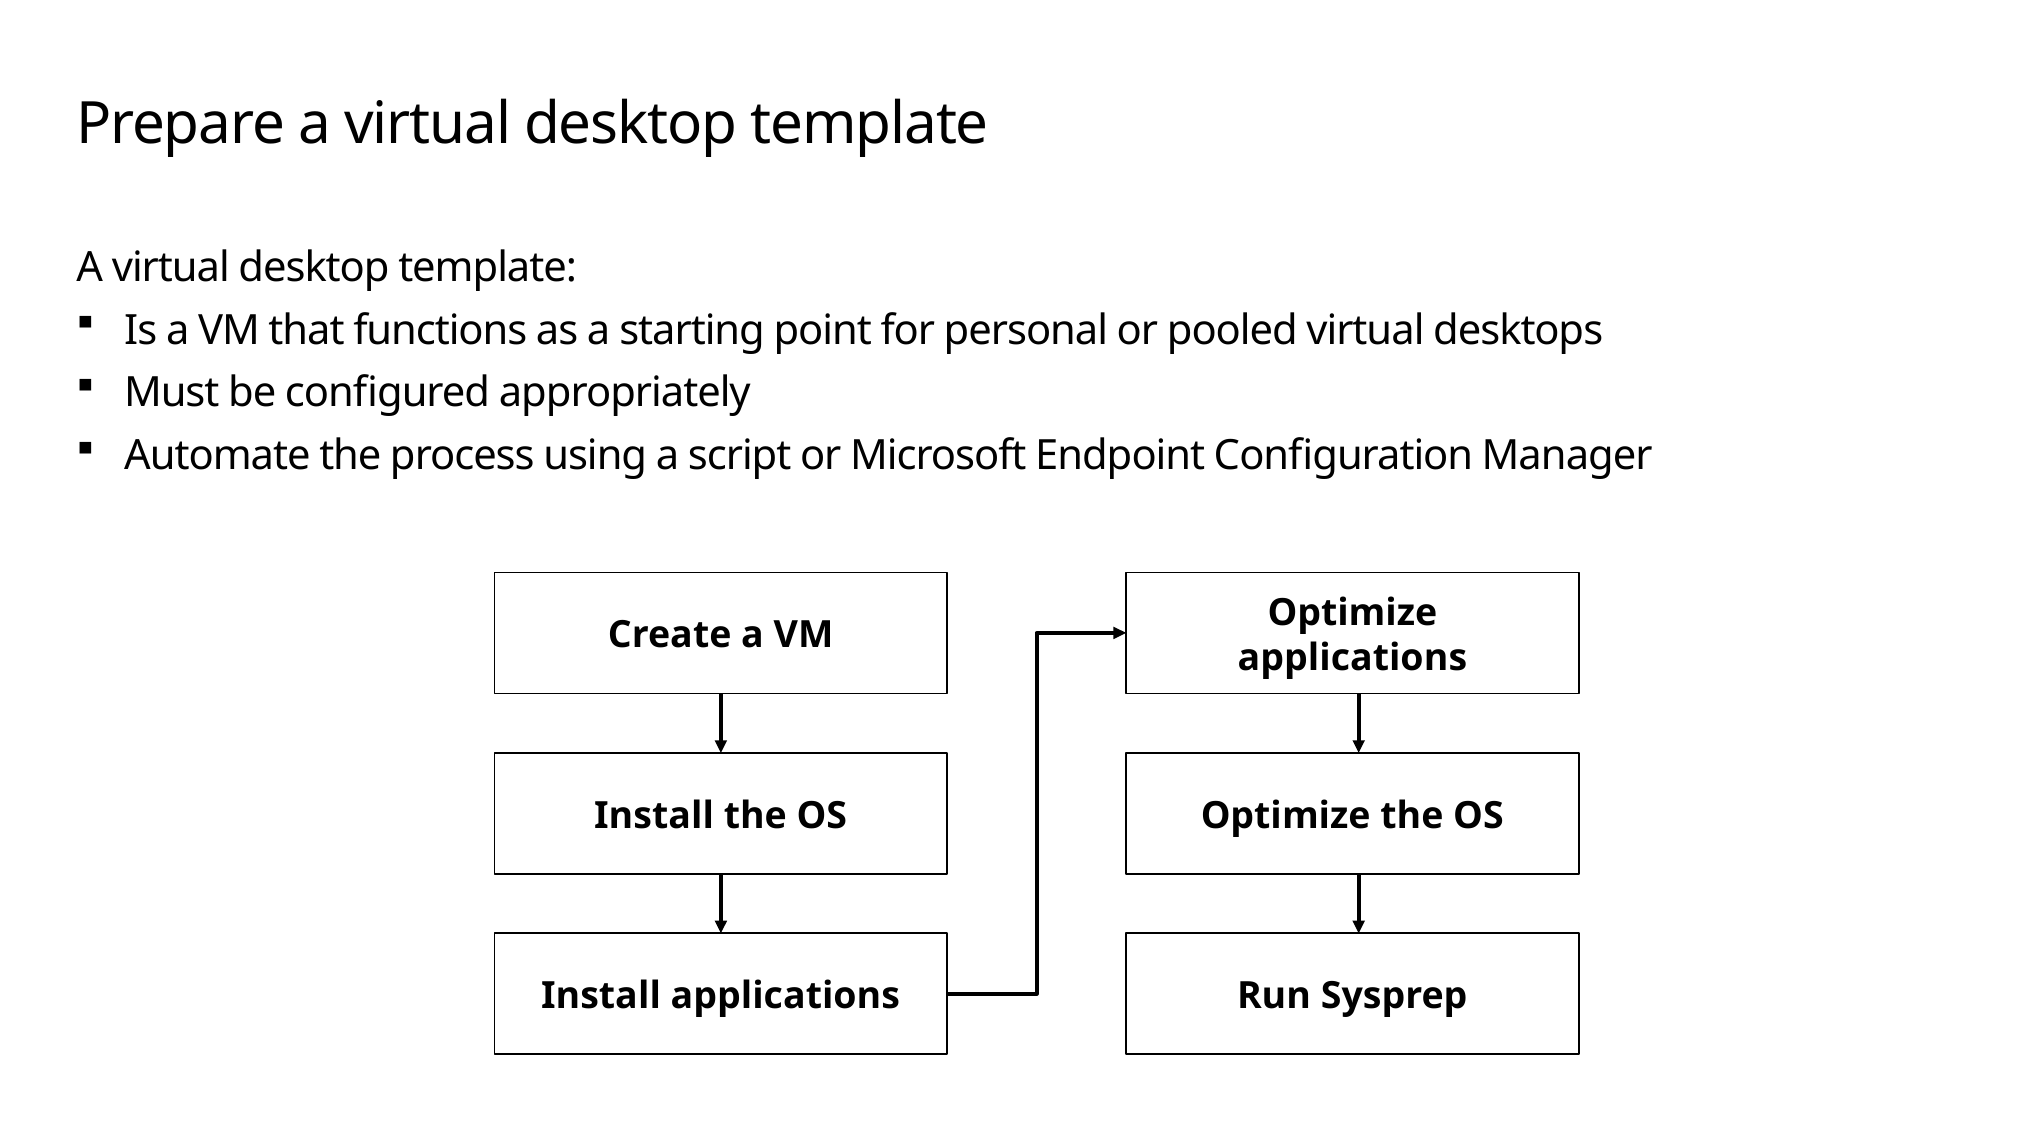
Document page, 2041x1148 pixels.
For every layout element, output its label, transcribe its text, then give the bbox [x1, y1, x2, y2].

title Prepare a virtual desktop template [76, 93, 1968, 161]
list A virtual desktop template: Is a VM that functions as a starting point for personal or pooled virtual desktops Must be configured appropriately Automate the process using a script or Microsoft Endpoint Configuration Manager [76, 240, 1968, 574]
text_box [494, 572, 1580, 1055]
